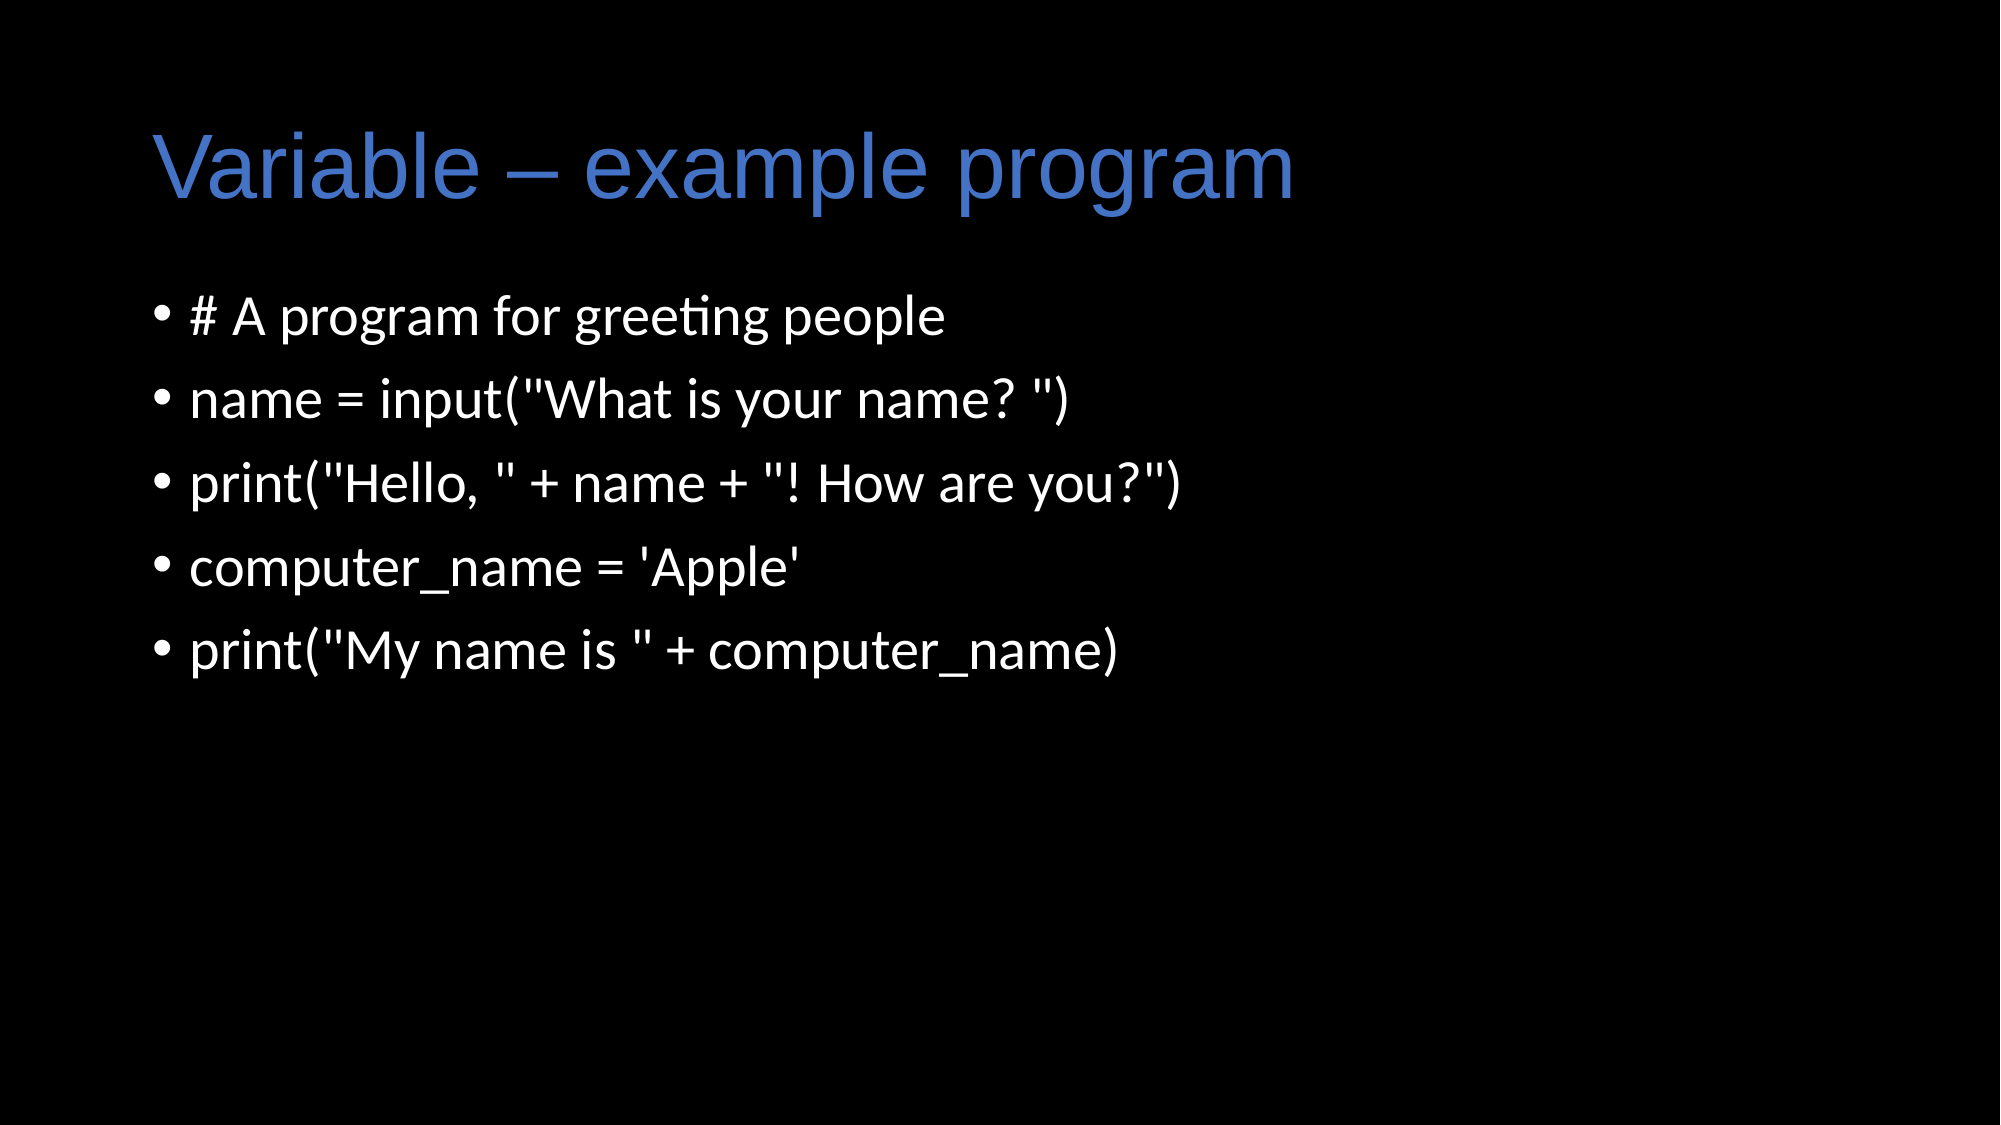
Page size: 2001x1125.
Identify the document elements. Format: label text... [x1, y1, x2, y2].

list # A program for greeting people name = input("What is your name? ") print("Hello, " + name + "! How are you?") computer_name = 'Apple' print("My name is " + computer_name) [137, 277, 1863, 992]
title Variable – example program [137, 59, 1863, 277]
